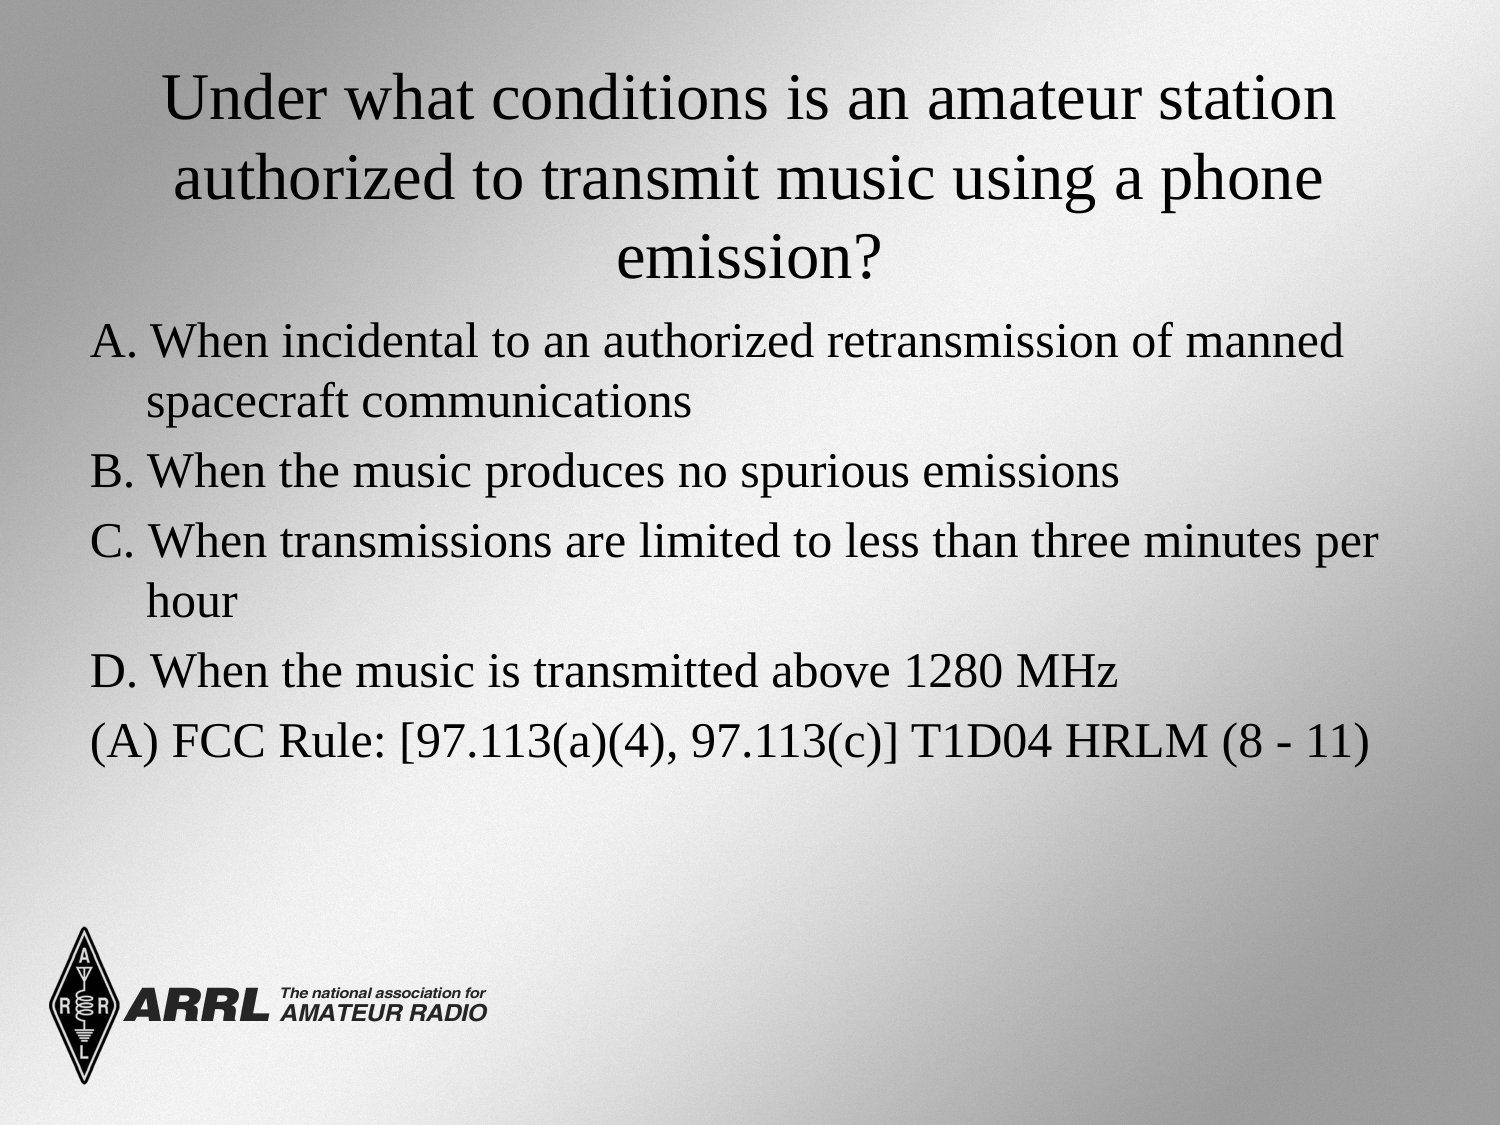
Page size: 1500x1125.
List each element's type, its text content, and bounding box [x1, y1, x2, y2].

picture [0, 0, 1500, 1125]
title Under what conditions is an amateur station authorized to transmit music using a phone emission? [75, 45, 1425, 233]
list A. When incidental to an authorized retransmission of manned spacecraft communications B. When the music produces no spurious emissions C. When transmissions are limited to less than three minutes per hour D. When the music is transmitted above 1280 MHz (A) FCC Rule: [97.113(a)(4), 97.113(c)] T1D04 HRLM (8 - 11) [75, 299, 1425, 1005]
